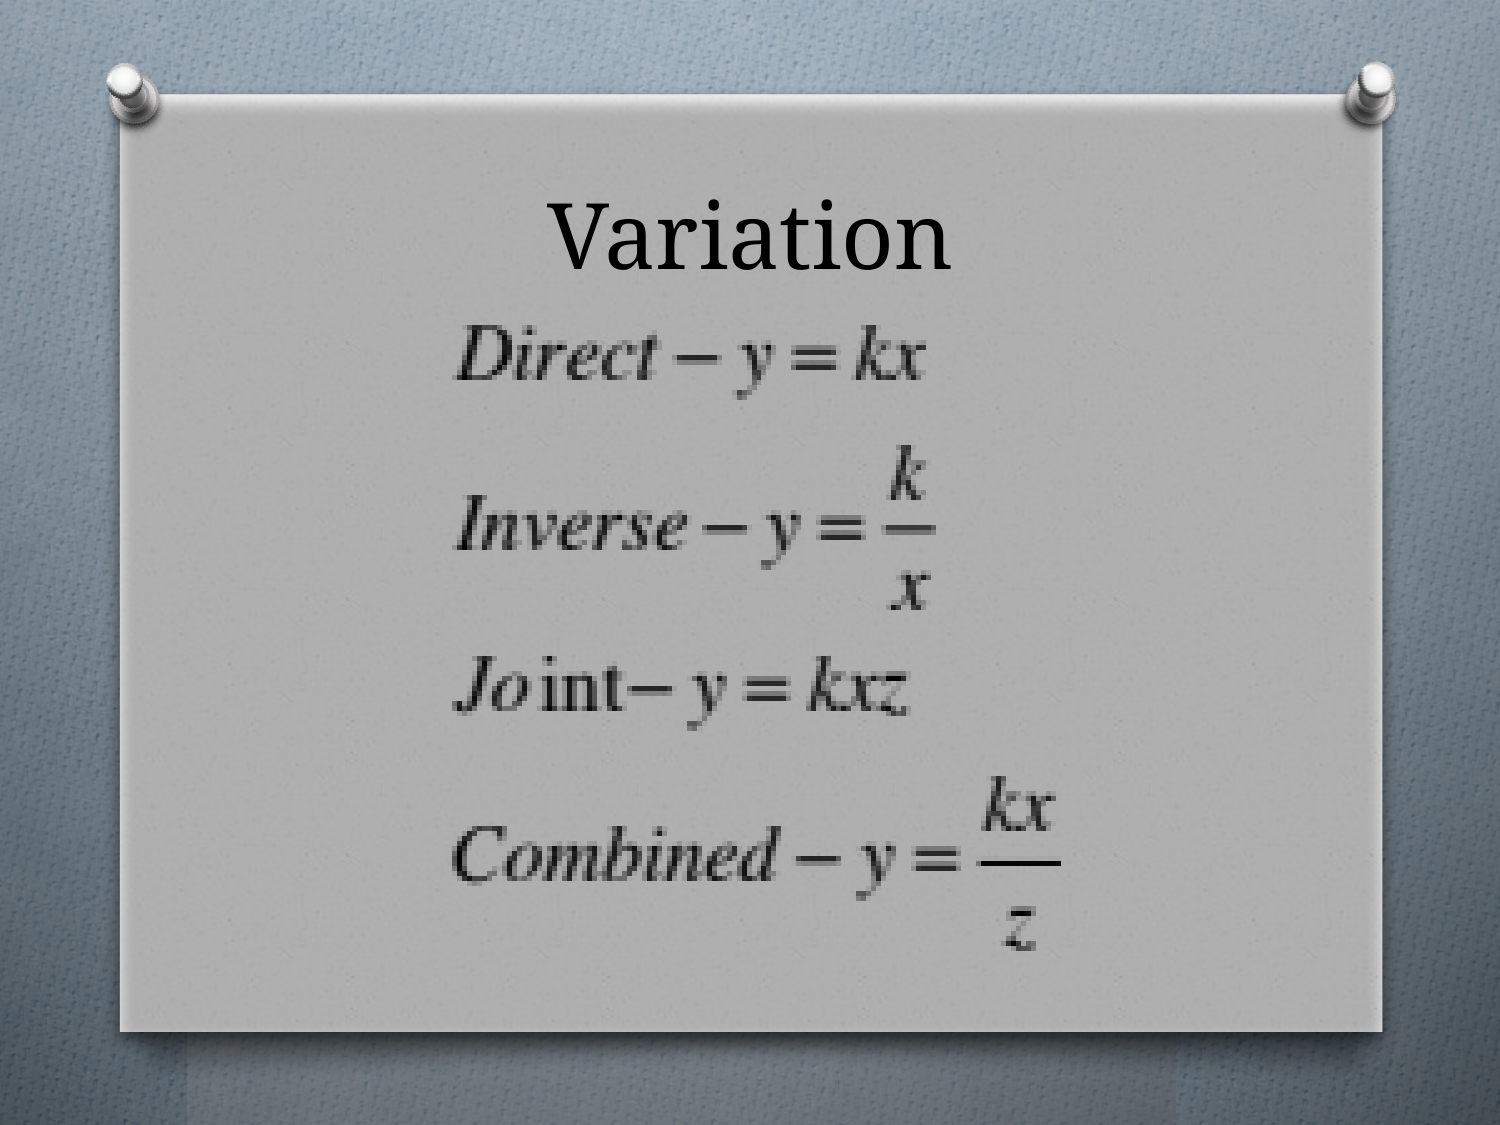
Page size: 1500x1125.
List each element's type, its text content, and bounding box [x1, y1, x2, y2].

picture [1317, 35, 1439, 156]
picture [75, 29, 198, 153]
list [443, 309, 1071, 957]
title Variation [179, 134, 1323, 332]
